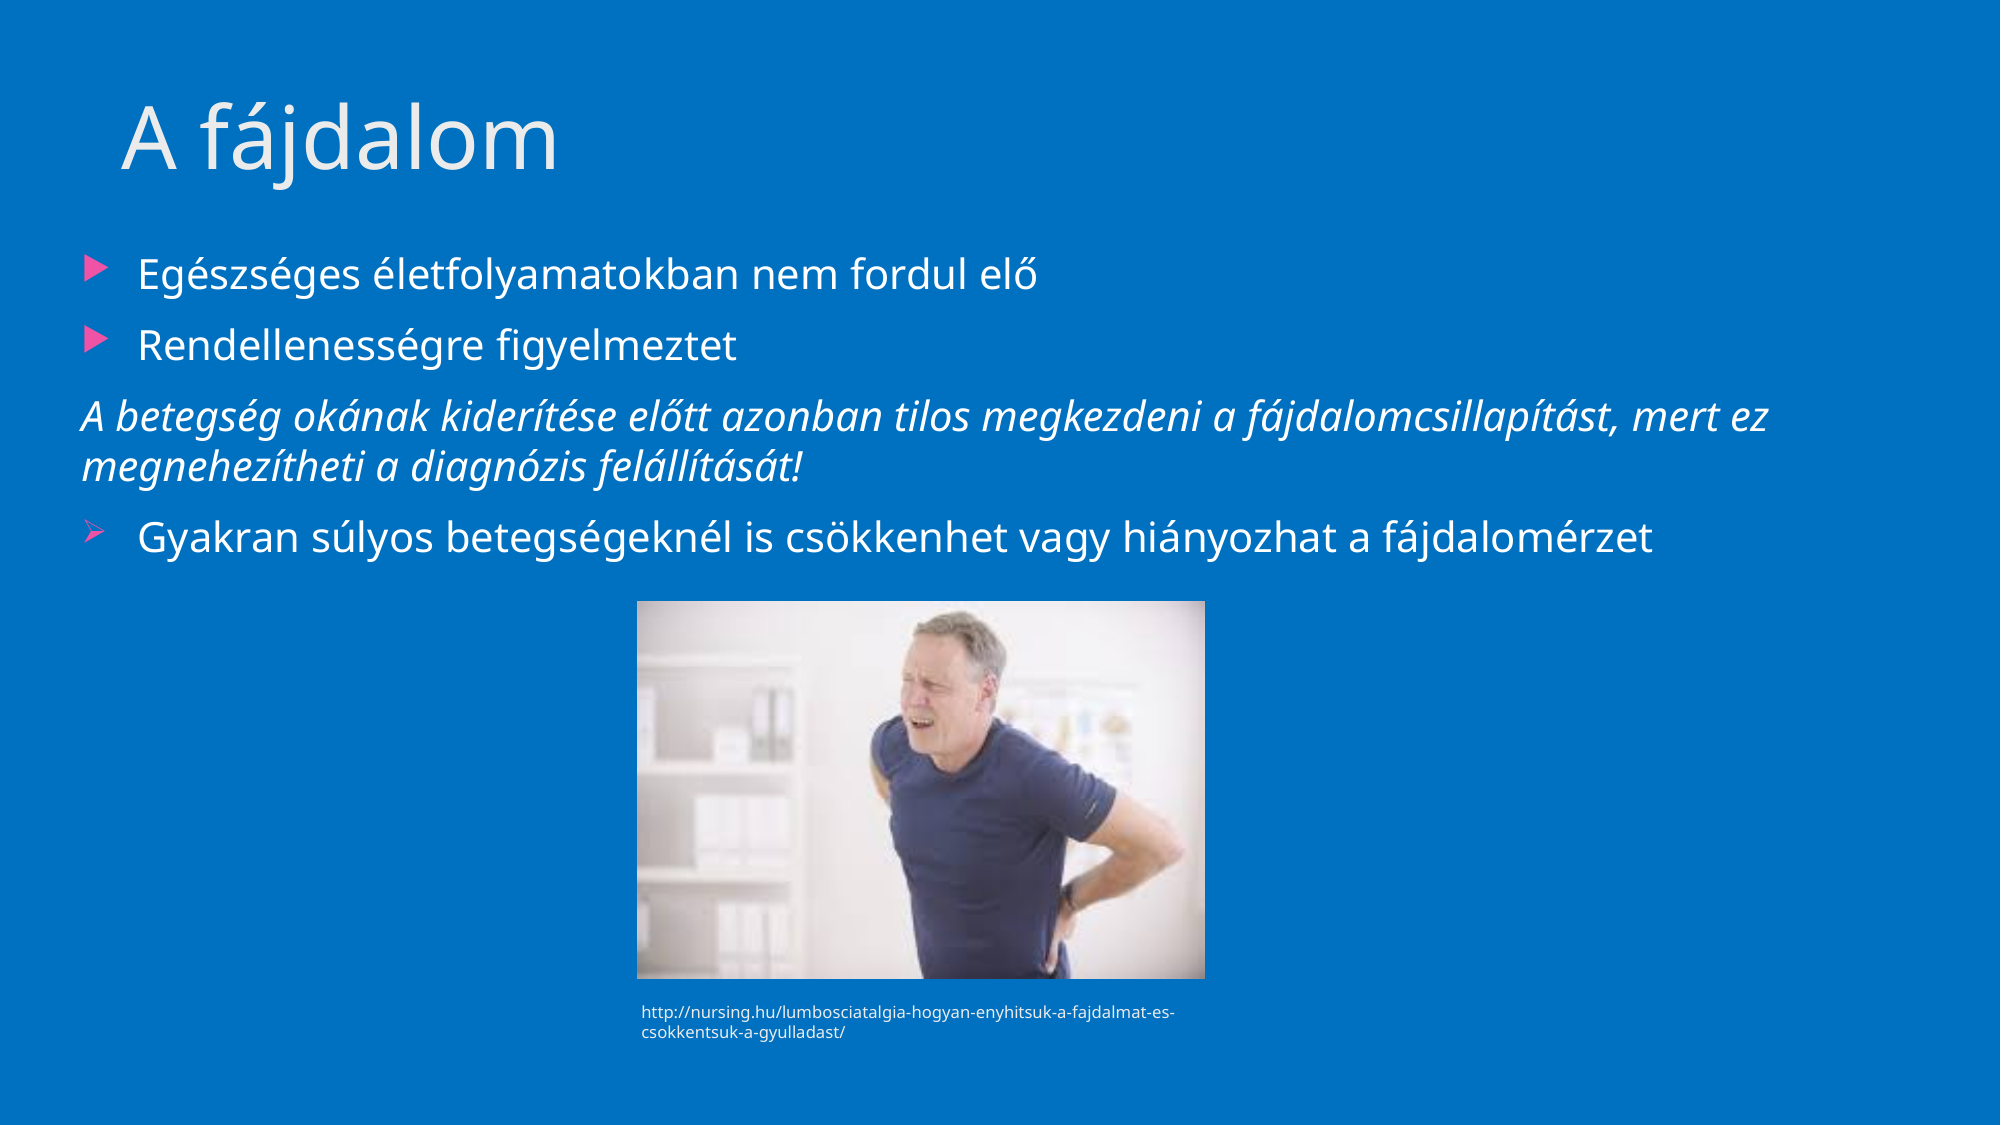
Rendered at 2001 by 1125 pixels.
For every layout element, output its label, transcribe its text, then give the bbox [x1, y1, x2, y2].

picture [637, 601, 1205, 980]
title A fájdalom [106, 74, 1649, 240]
list Egészséges életfolyamatokban nem fordul elő Rendellenességre figyelmeztet A betegség okának kiderítése előtt azonban tilos megkezdeni a fájdalomcsillapítást, mert ez megnehezítheti a diagnózis felállítását! Gyakran súlyos betegségeknél is csökkenhet vagy hiányozhat a fájdalomérzet [66, 240, 1869, 1050]
text_box http://nursing.hu/lumbosciatalgia-hogyan-enyhitsuk-a-fajdalmat-es-csokkentsuk-a-gyulladast/ [626, 994, 1205, 1050]
